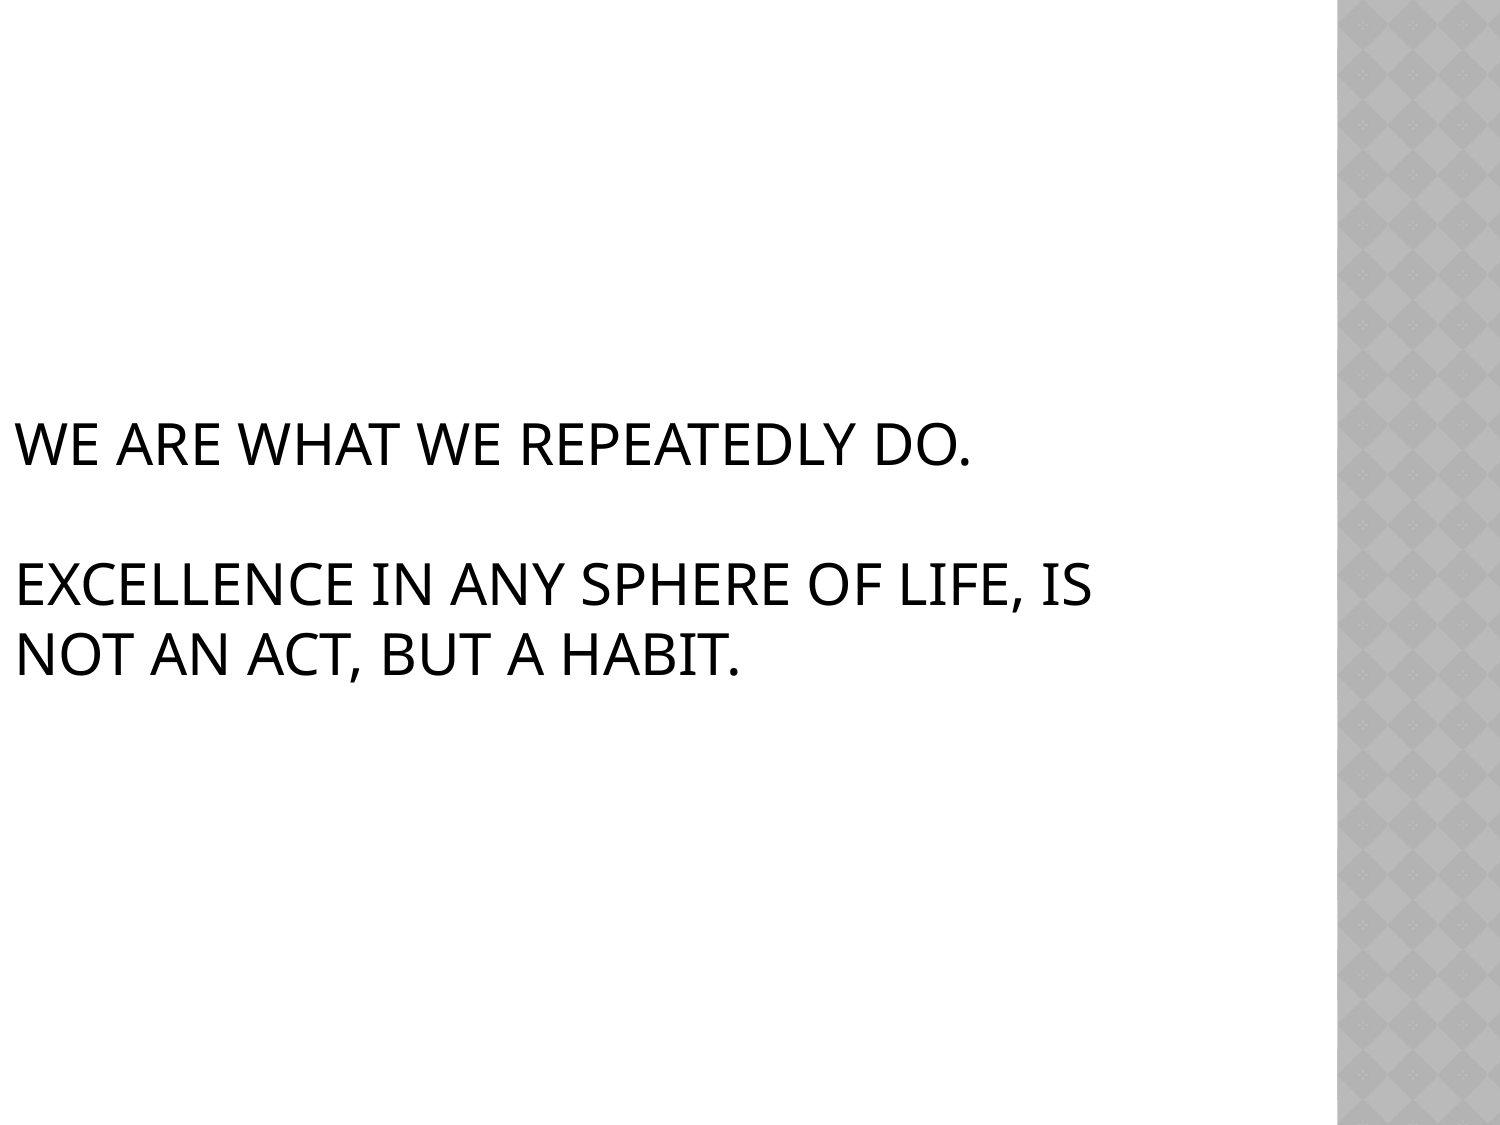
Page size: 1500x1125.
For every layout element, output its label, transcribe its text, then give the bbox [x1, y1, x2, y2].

text_box WE ARE WHAT WE REPEATEDLY DO. EXCELLENCE IN ANY SPHERE OF LIFE, IS NOT AN ACT, BUT A HABIT. [0, 399, 1238, 695]
